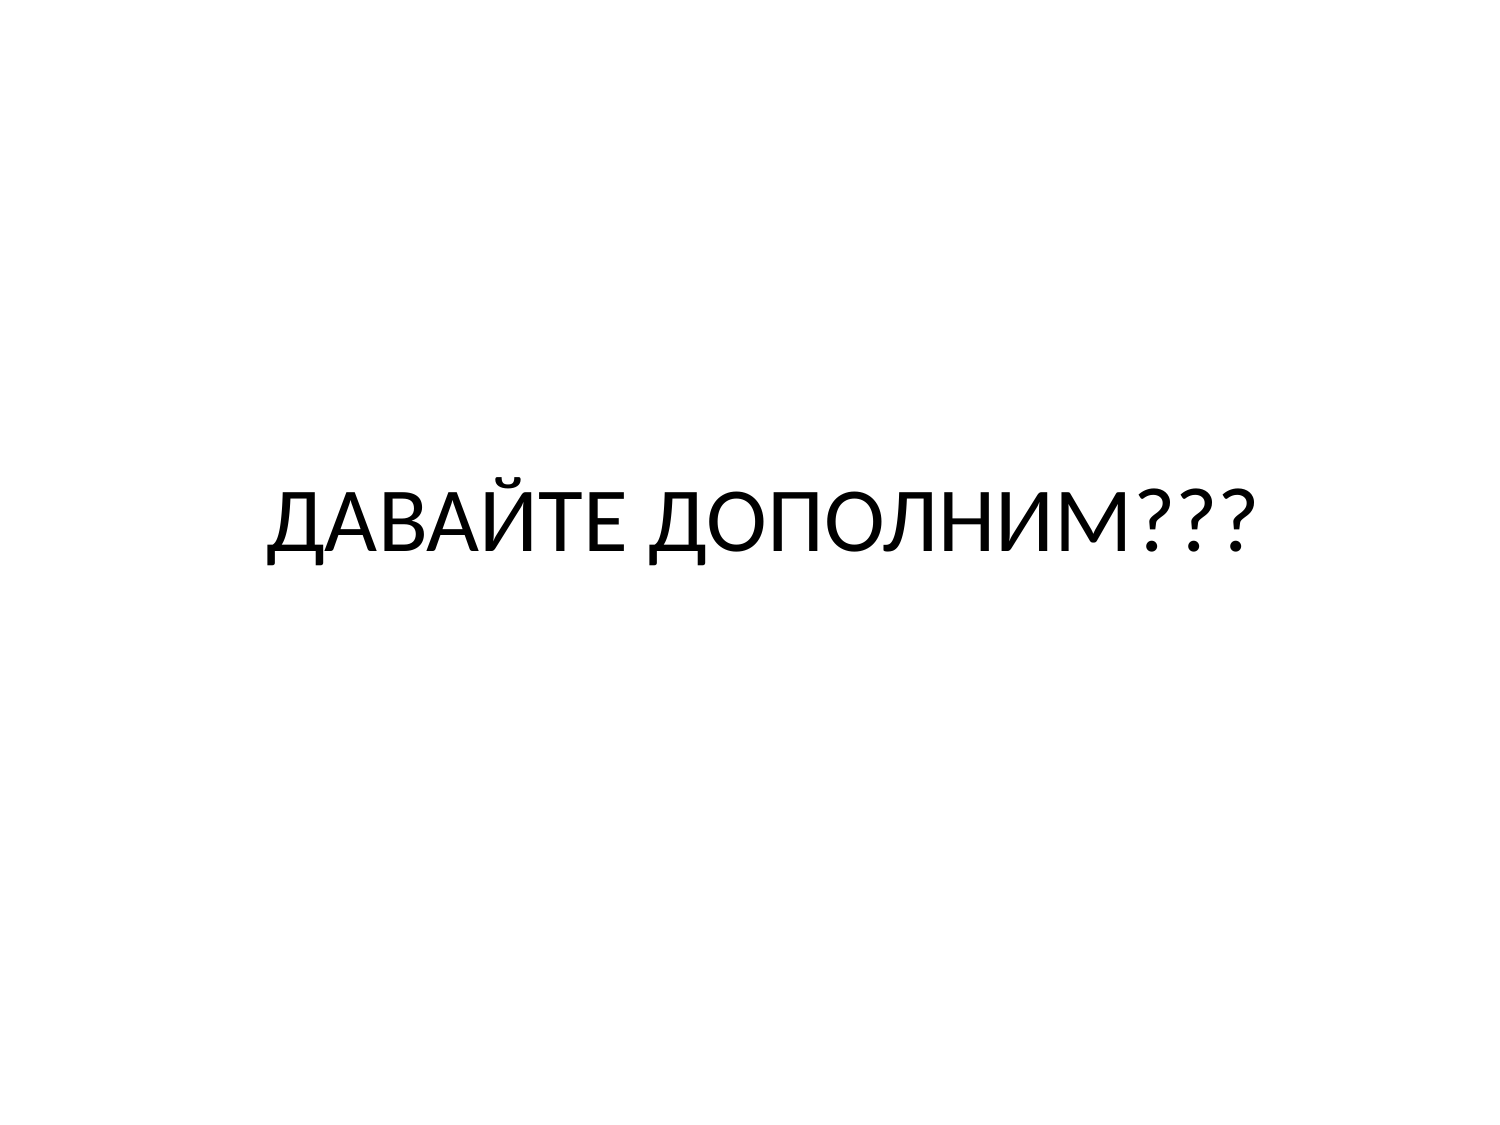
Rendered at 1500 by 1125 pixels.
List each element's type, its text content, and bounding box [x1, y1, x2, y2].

title ДАВАЙТЕ ДОПОЛНИМ??? [88, 420, 1439, 609]
